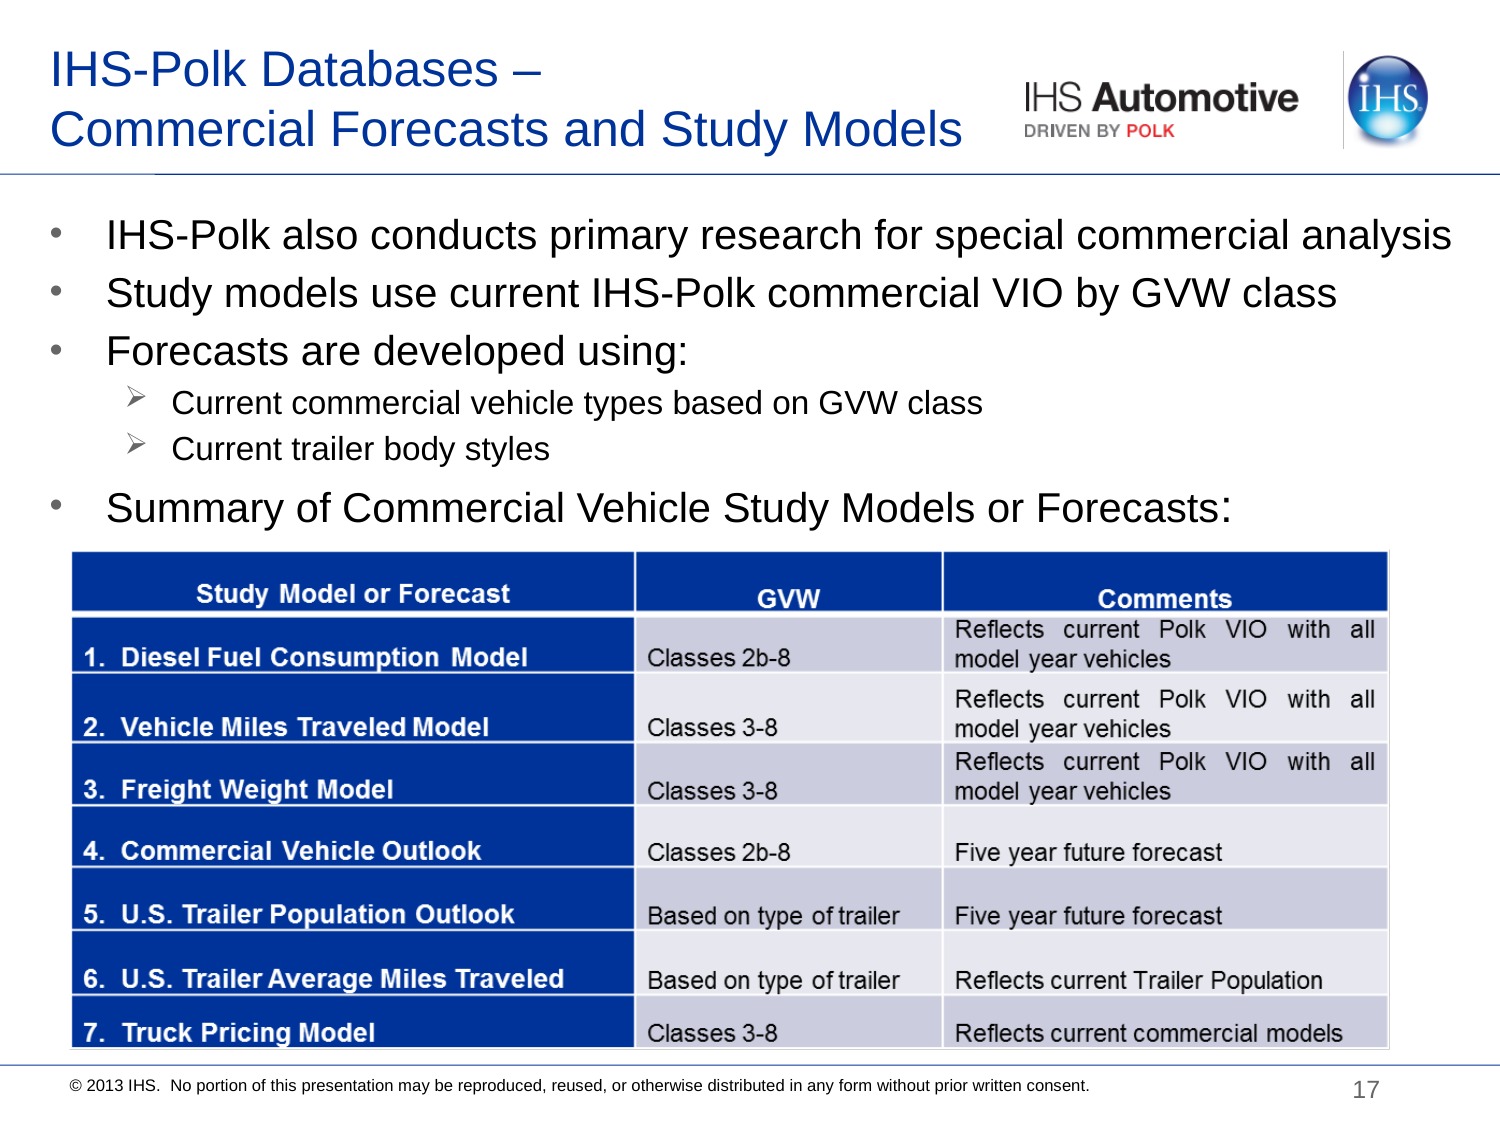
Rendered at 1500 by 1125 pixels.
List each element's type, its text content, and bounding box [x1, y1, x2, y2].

list IHS-Polk also conducts primary research for special commercial analysis Study models use current IHS-Polk commercial VIO by GVW class Forecasts are developed using: Current commercial vehicle types based on GVW class Current trailer body styles Summary of Commercial Vehicle Study Models or Forecasts: [34, 200, 1475, 997]
title IHS-Polk Databases – Commercial Forecasts and Study Models [34, 22, 1277, 164]
slide_number 17 [1337, 1074, 1475, 1112]
picture [69, 549, 1393, 1063]
